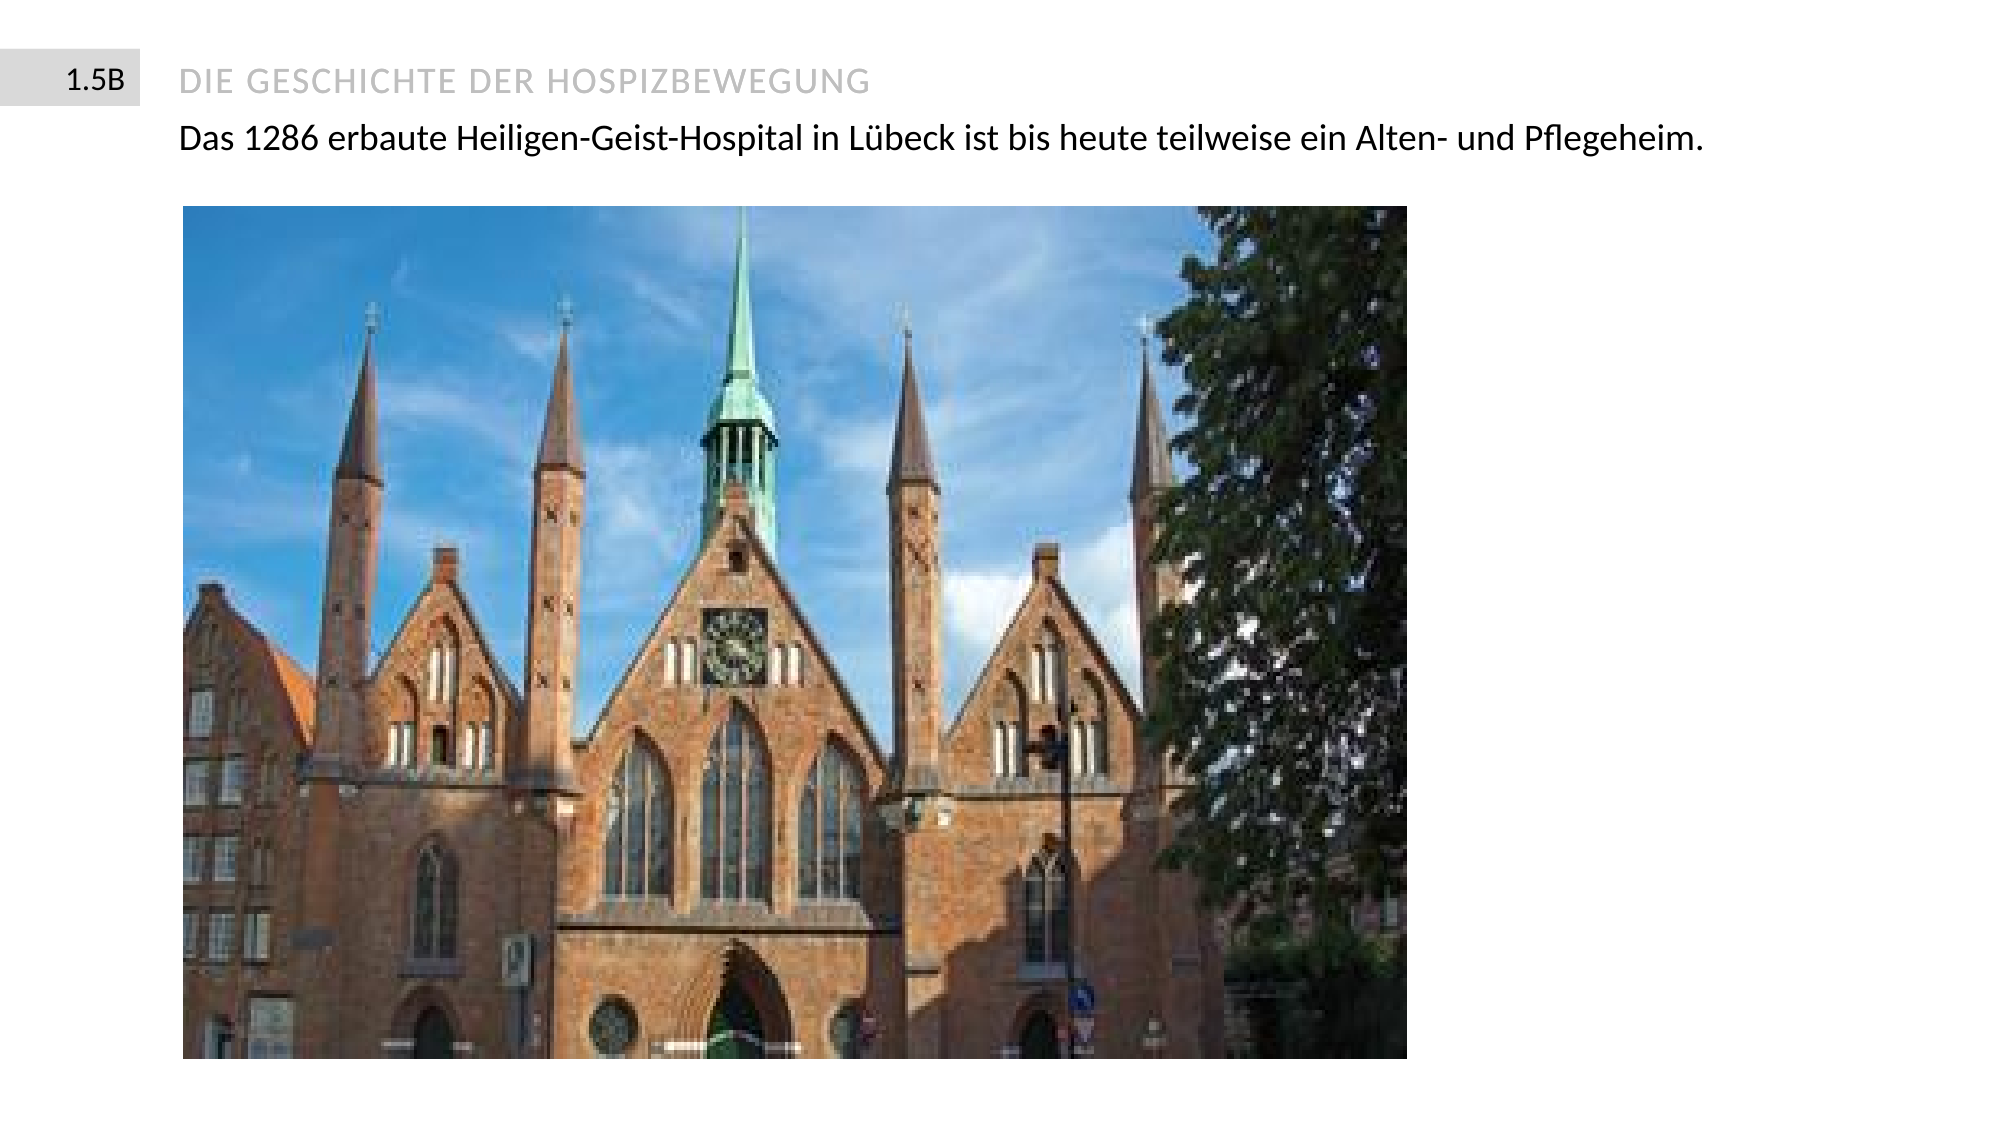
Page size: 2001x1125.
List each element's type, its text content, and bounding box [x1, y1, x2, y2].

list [182, 206, 1407, 1059]
text_box DIE GESCHICHTE DER HOSPIZBEWEGUNG [164, 48, 1832, 109]
list Das 1286 erbaute Heiligen-Geist-Hospital in Lübeck ist bis heute teilweise ein Alten- und Pflegeheim. [164, 110, 1791, 224]
text_box 1.5B [0, 48, 141, 107]
